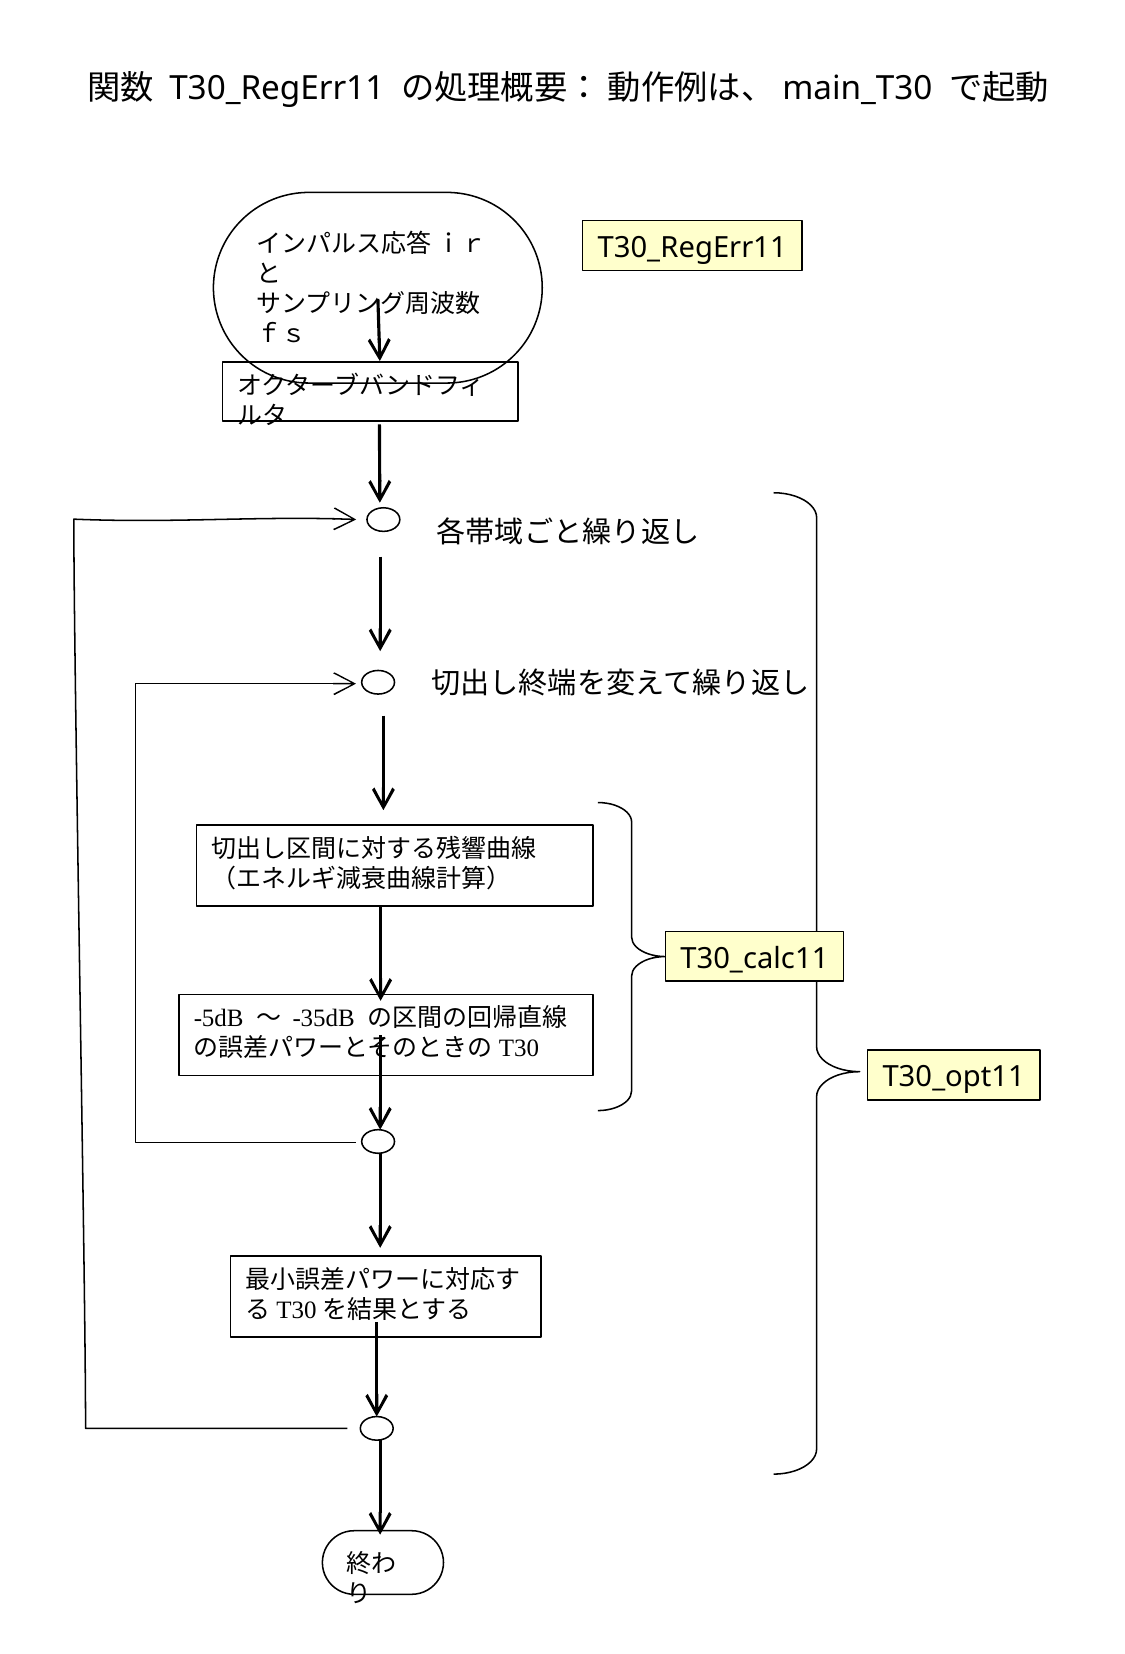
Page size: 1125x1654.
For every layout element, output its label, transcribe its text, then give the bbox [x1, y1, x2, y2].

text_box -5dB ～ -35dB の区間の回帰直線の誤差パワーとそのときのT30 [356, 994, 593, 1076]
text_box [360, 1416, 394, 1441]
text_box 各帯域ごと繰り返し [421, 506, 715, 556]
text_box 切出し終端を変えて繰り返し [817, 656, 825, 707]
text_box [351, 683, 356, 1143]
text_box オクターブバンドフィルタ [222, 361, 518, 421]
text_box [377, 298, 381, 362]
text_box 終わり [322, 1530, 444, 1595]
text_box [773, 492, 817, 931]
text_box T30_RegErr11 [582, 220, 802, 271]
text_box T30_opt11 [867, 1050, 1040, 1100]
text_box インパルス応答 ｉｒ と サンプリング周波数 ｆｓ [213, 192, 543, 384]
text_box [597, 802, 665, 1111]
text_box [361, 670, 395, 695]
text_box 最小誤差パワーに対応するT30を結果とする [349, 1255, 542, 1338]
text_box 関数 T30_RegErr11 の処理概要： 動作例は、main_T30 で起動 [72, 59, 1064, 114]
text_box [73, 507, 357, 1429]
text_box T30_calc11 [665, 931, 844, 982]
text_box 切出し区間に対する残響曲線 （エネルギ減衰曲線計算） [356, 825, 593, 907]
text_box [773, 982, 860, 1475]
text_box [366, 507, 400, 532]
text_box 切出し終端を変えて繰り返し [416, 656, 773, 707]
text_box [361, 1129, 395, 1154]
